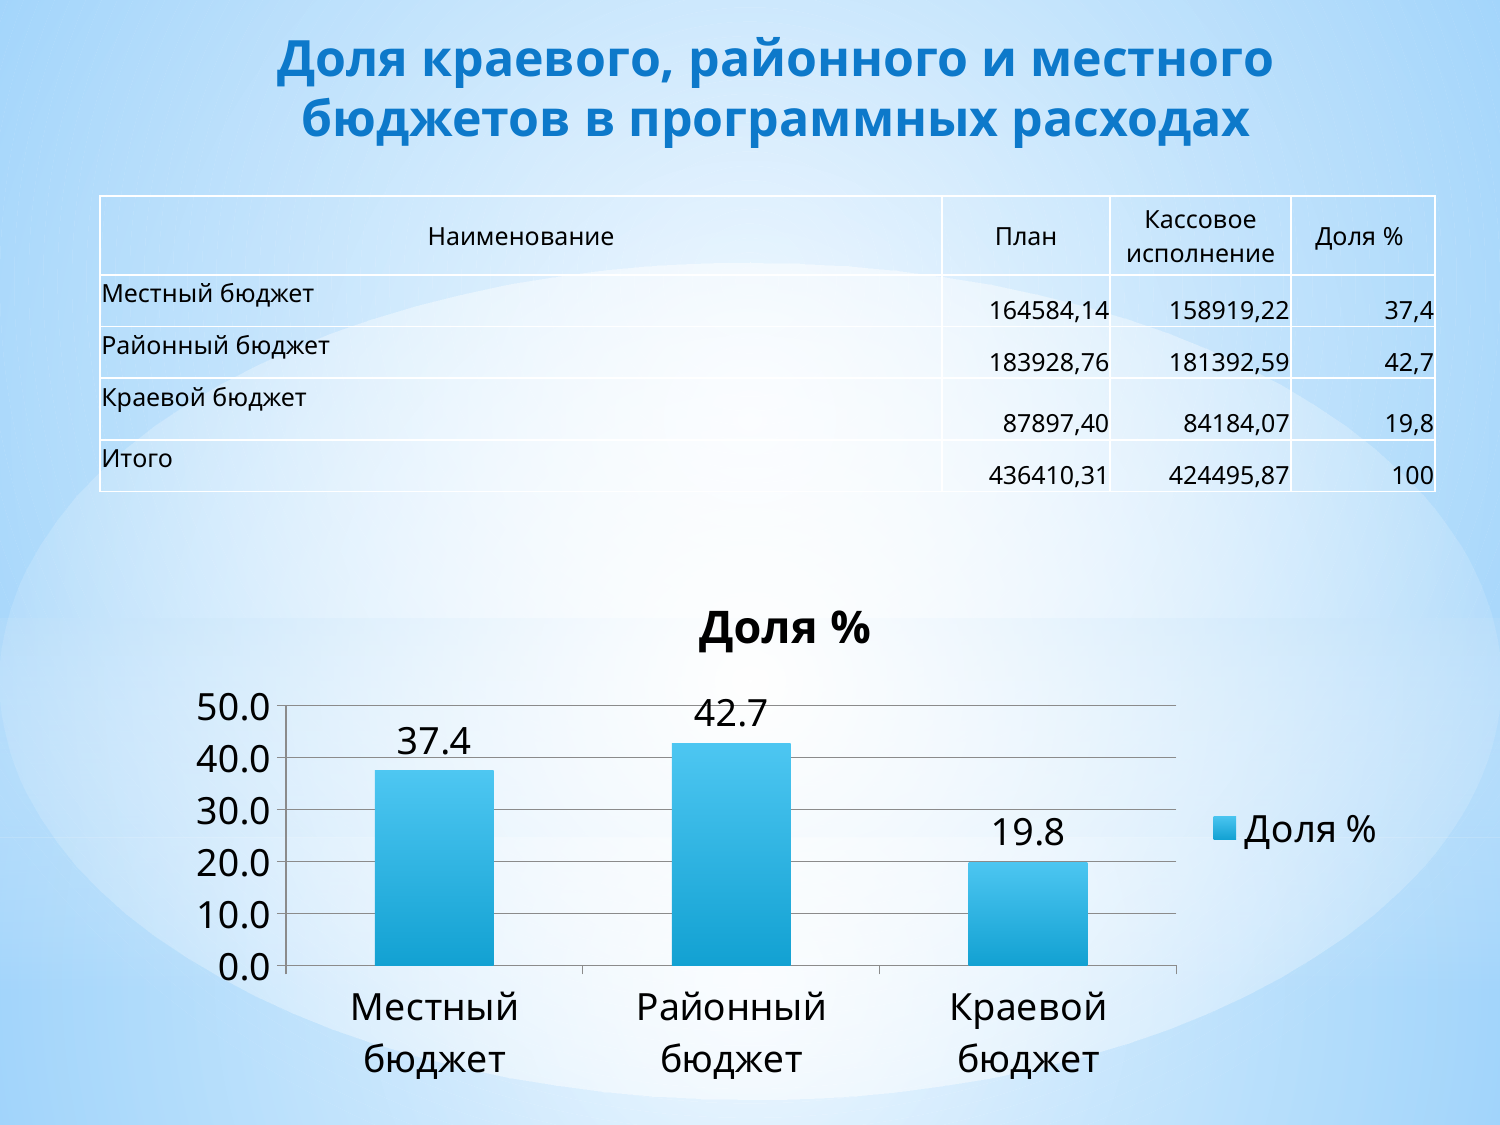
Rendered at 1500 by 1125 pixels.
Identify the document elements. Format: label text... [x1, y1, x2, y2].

table_cell Районный бюджет [101, 327, 941, 377]
table_cell 158919,22 [1111, 276, 1290, 326]
table_cell 181392,59 [1111, 327, 1290, 377]
table_cell 84184,07 [1111, 379, 1290, 439]
table_cell Краевой бюджет [101, 379, 941, 439]
chart [170, 562, 1412, 1095]
table_header Кассовое исполнение [1111, 207, 1290, 274]
table_cell 436410,31 [943, 441, 1109, 491]
table_cell 19,8 [1292, 379, 1434, 439]
table_cell 183928,76 [943, 327, 1109, 377]
table_cell 100 [1292, 441, 1434, 491]
table_header Доля % [1292, 197, 1434, 274]
table_header План [943, 207, 1109, 274]
table_cell Местный бюджет [101, 276, 941, 326]
table_cell Итого [101, 441, 941, 491]
title Доля краевого, районного и местного бюджетов в программных расходах [242, 19, 1311, 207]
table_cell 37,4 [1292, 276, 1434, 326]
table_cell 42,7 [1292, 327, 1434, 377]
table_header Наименование [101, 197, 941, 274]
table_cell 164584,14 [943, 276, 1109, 326]
table_cell 424495,87 [1111, 441, 1290, 491]
table_cell 87897,40 [943, 379, 1109, 439]
